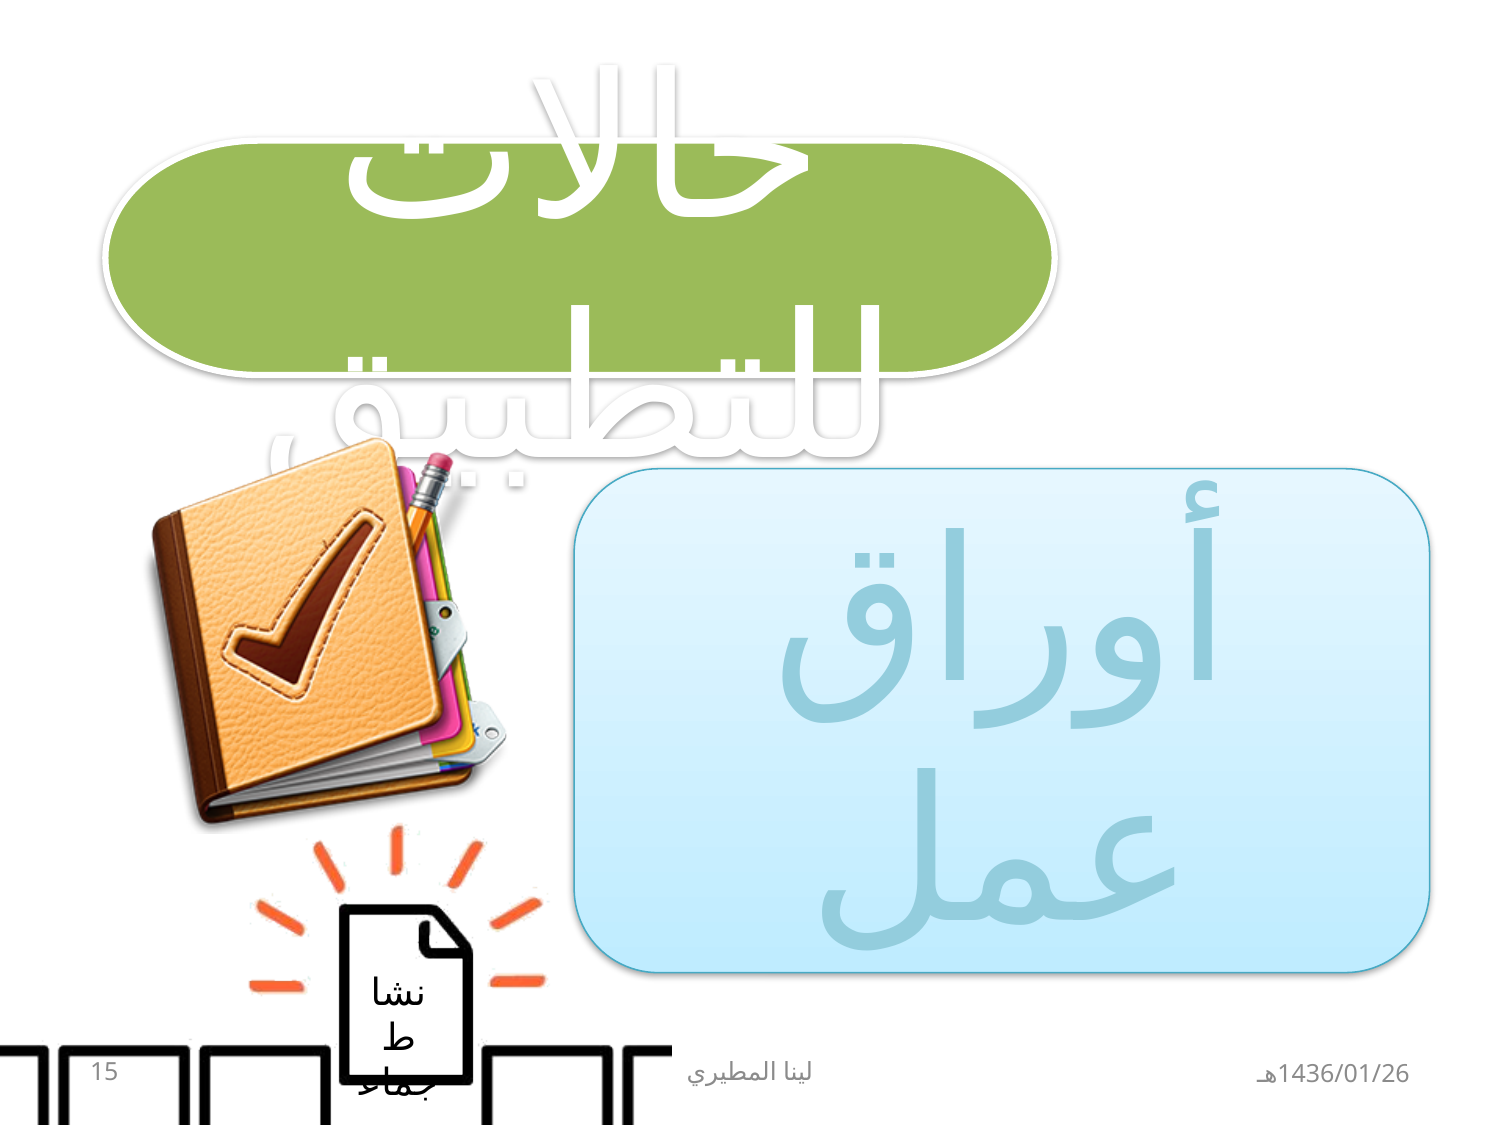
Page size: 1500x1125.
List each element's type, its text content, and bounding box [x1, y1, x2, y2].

text_box أوراق عمل [573, 467, 1431, 974]
text_box حالات للتطبيق [102, 137, 1058, 379]
picture [0, 433, 673, 1125]
footer لينا المطيري [676, 1042, 988, 1103]
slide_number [1074, 1042, 1425, 1103]
